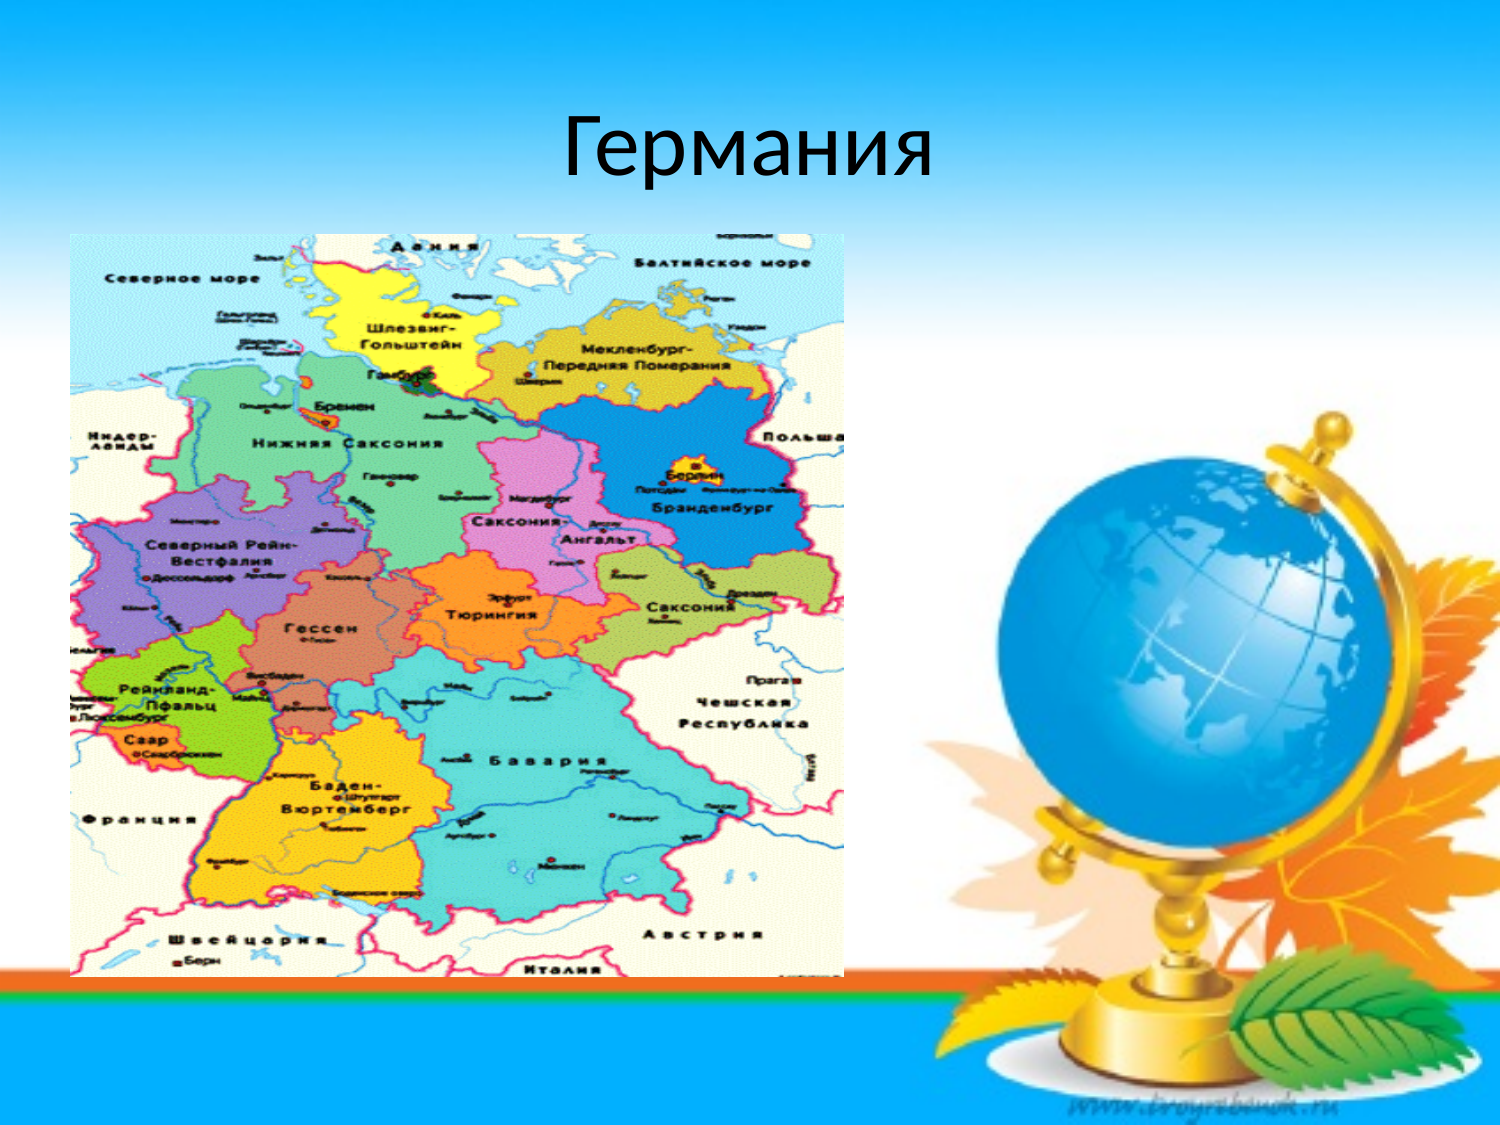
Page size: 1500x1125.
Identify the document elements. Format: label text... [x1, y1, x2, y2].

picture [0, 39, 1500, 1110]
title Германия [74, 44, 1426, 233]
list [70, 234, 844, 977]
